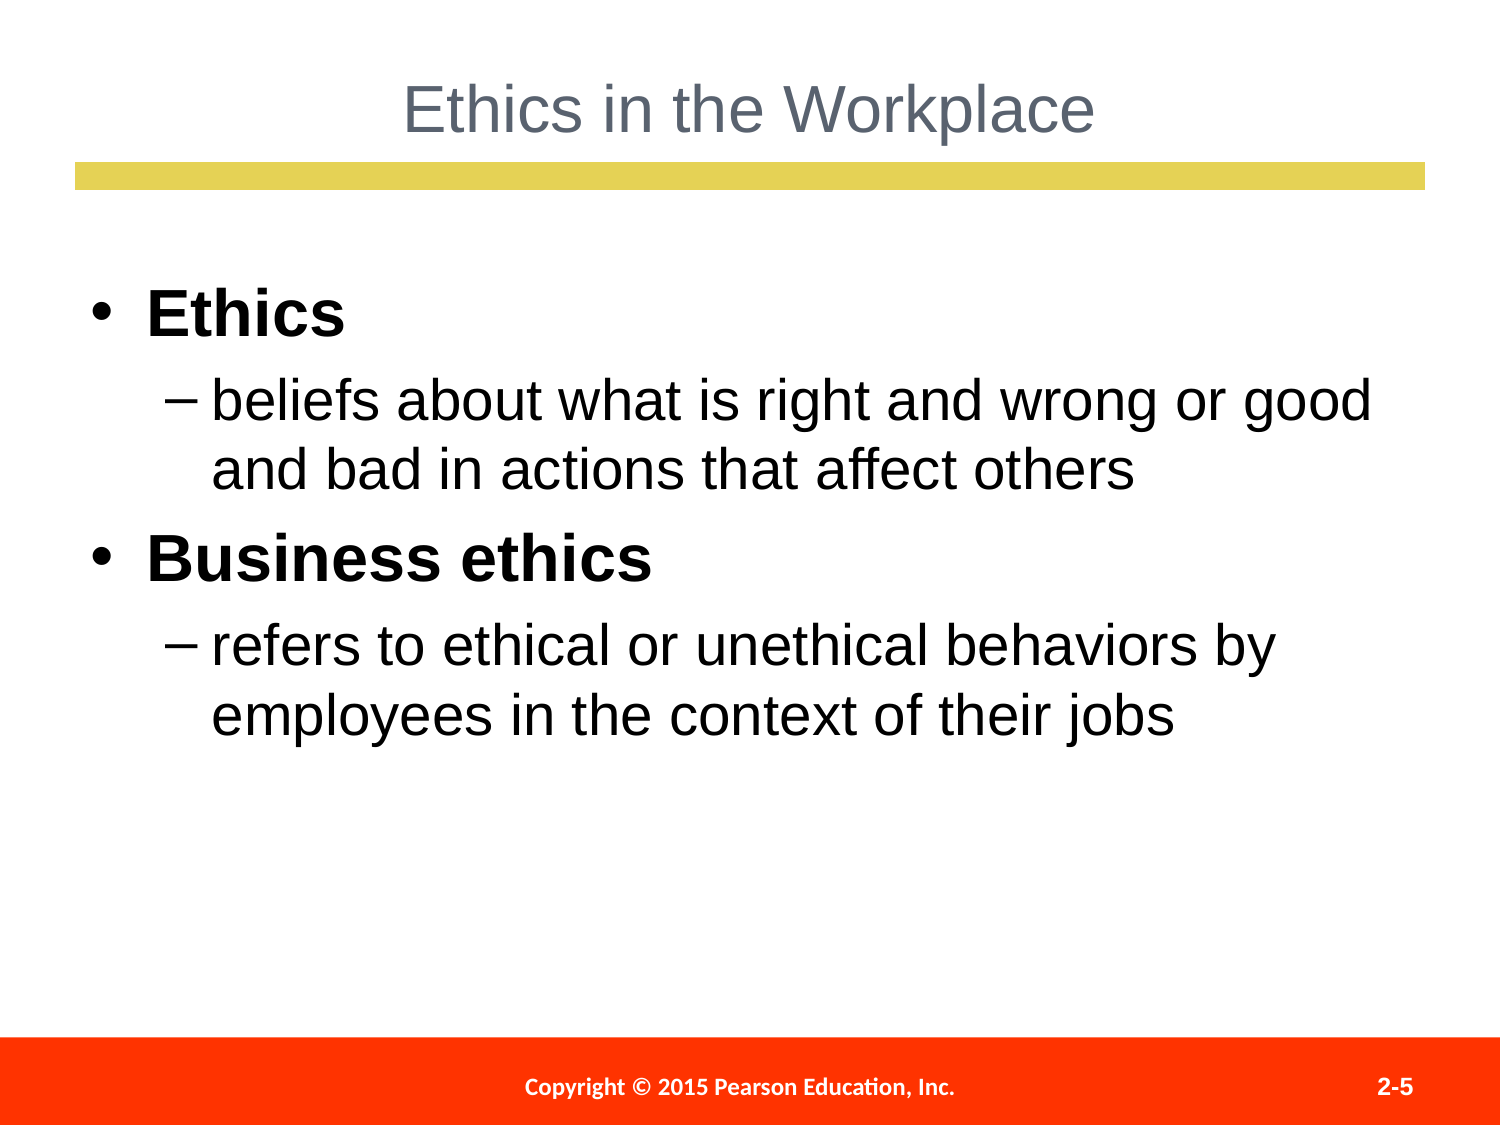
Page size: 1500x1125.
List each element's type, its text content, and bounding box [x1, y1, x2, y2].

title Ethics in the Workplace [74, 12, 1426, 201]
list Ethics beliefs about what is right and wrong or good and bad in actions that affect others Business ethics refers to ethical or unethical behaviors by employees in the context of their jobs [74, 262, 1426, 1006]
